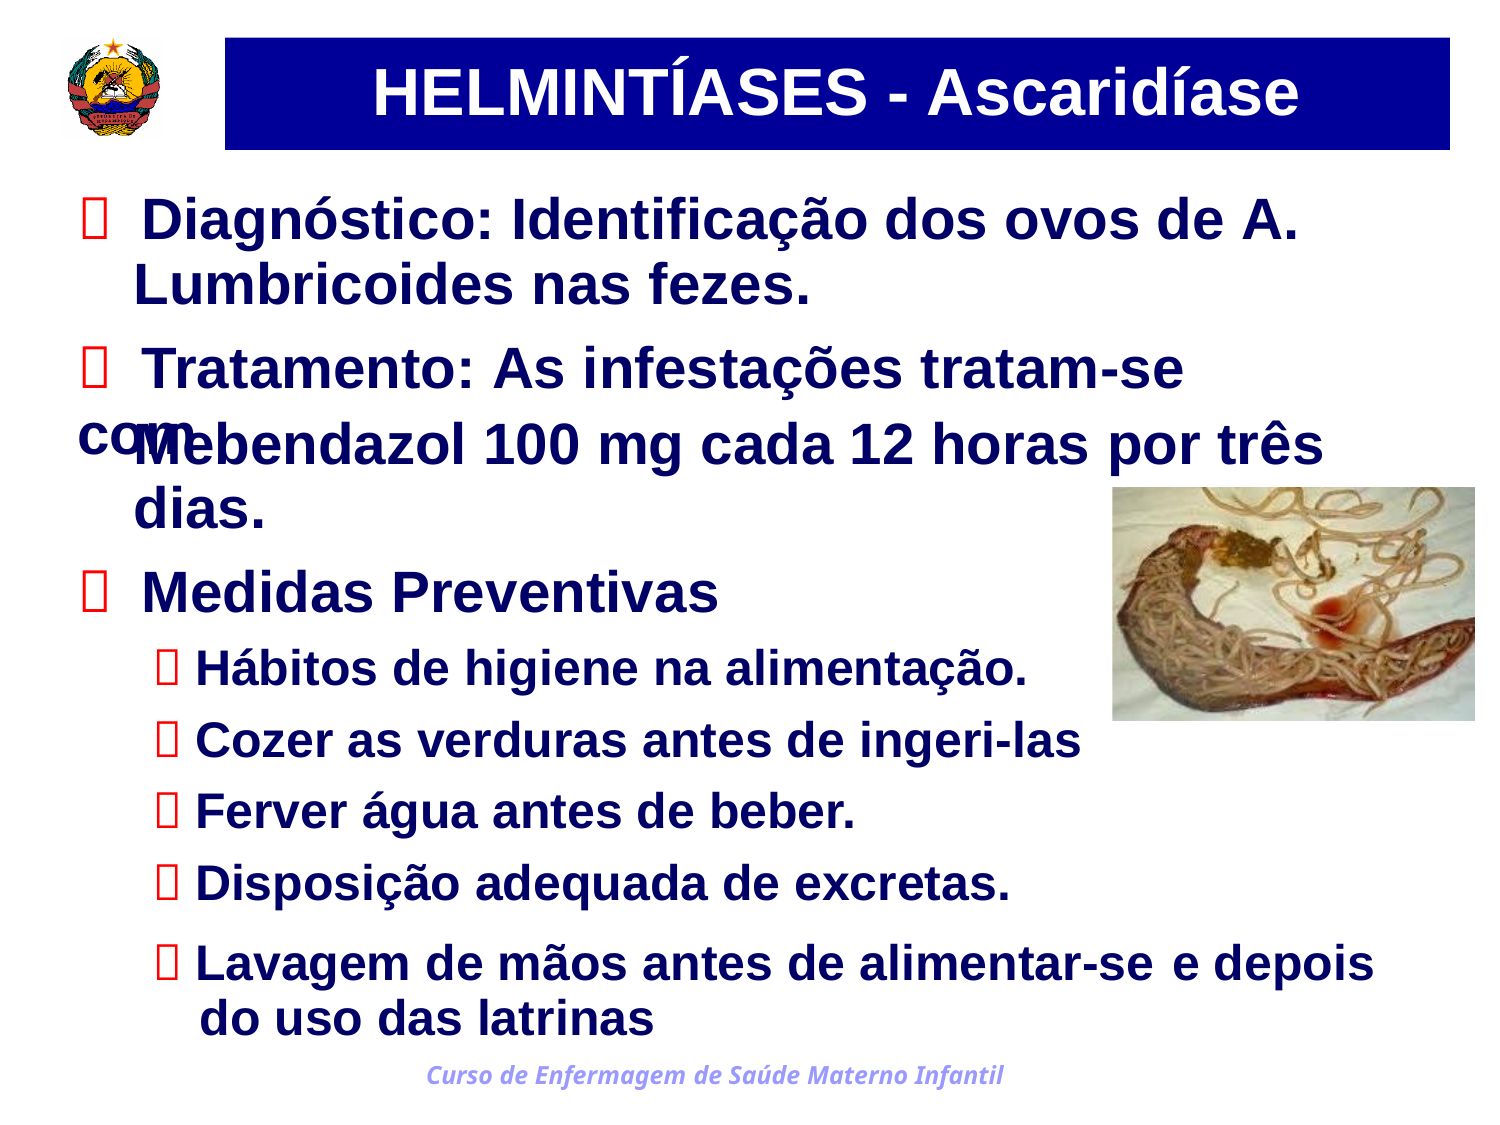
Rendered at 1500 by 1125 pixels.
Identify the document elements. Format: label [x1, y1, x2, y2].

text_box [62, 37, 165, 139]
text_box [225, 37, 1450, 150]
text_box [1105, 414, 1212, 477]
text_box [1211, 936, 1385, 991]
text_box [1215, 414, 1335, 477]
text_box [150, 936, 1169, 1094]
text_box [75, 414, 1102, 920]
text_box [1170, 936, 1210, 991]
text_box [1112, 487, 1475, 721]
text_box [75, 189, 1327, 407]
